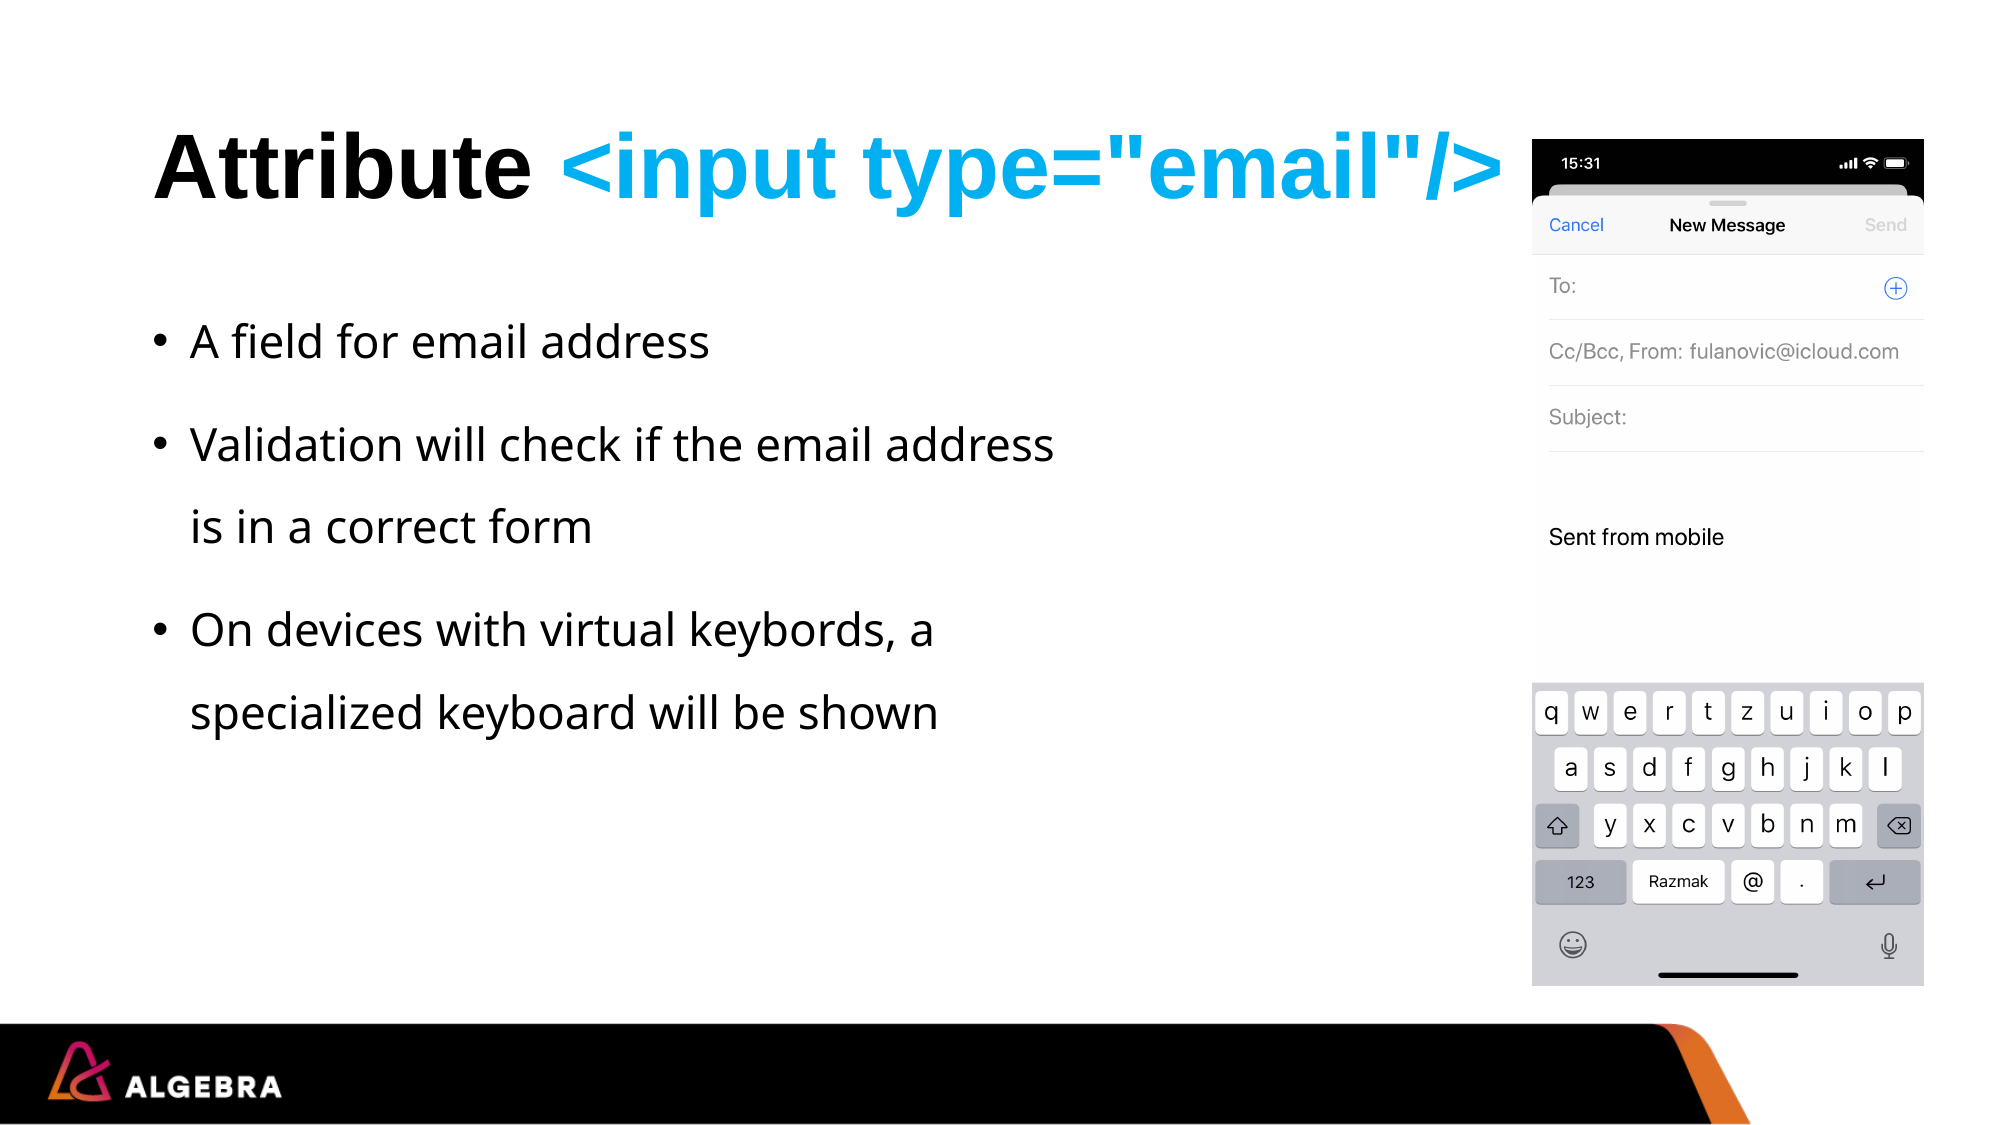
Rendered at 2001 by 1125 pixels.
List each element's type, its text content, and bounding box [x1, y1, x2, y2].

list A field for email address Validation will check if the email address is in a correct form On devices with virtual keybords, a specialized keyboard will be shown [137, 277, 1078, 992]
picture [0, 1023, 1958, 1125]
picture [1532, 139, 1924, 986]
title Attribute <input type="email"/> [137, 59, 1863, 278]
